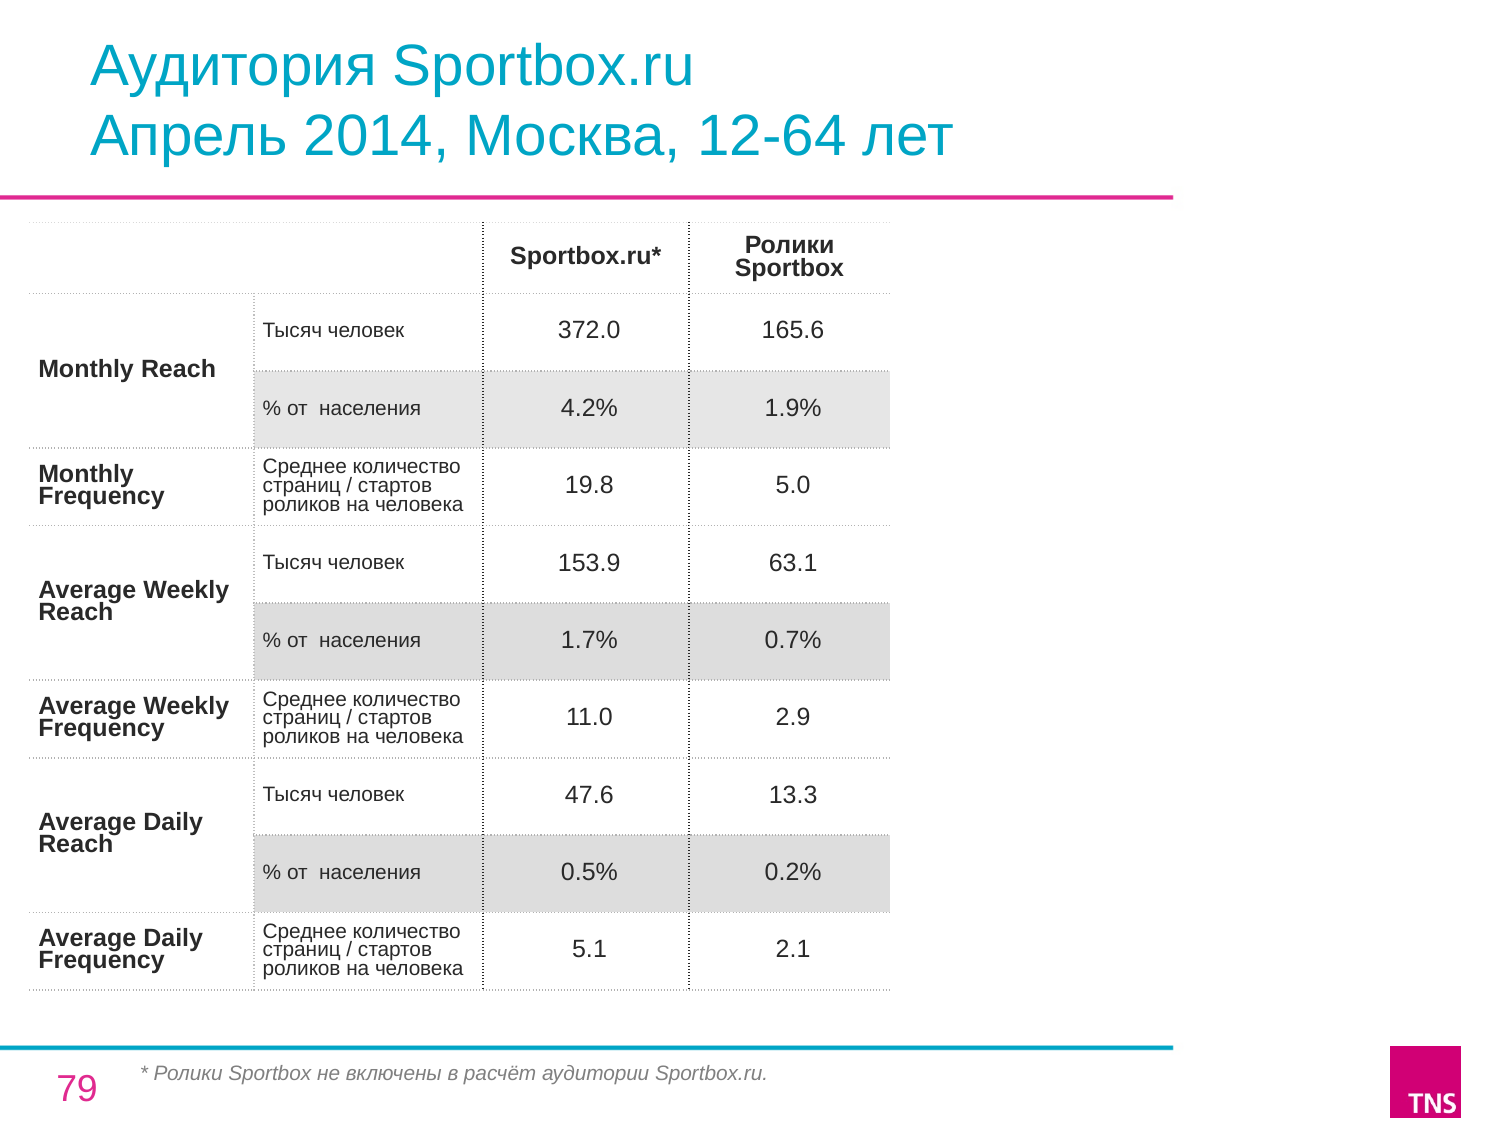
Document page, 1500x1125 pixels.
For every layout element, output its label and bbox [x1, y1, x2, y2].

table_cell [29, 294, 890, 990]
table_header [29, 223, 890, 294]
text_box [124, 1052, 1463, 1092]
slide_number [40, 1055, 392, 1125]
title [74, 8, 1476, 187]
picture [0, 0, 1500, 1125]
